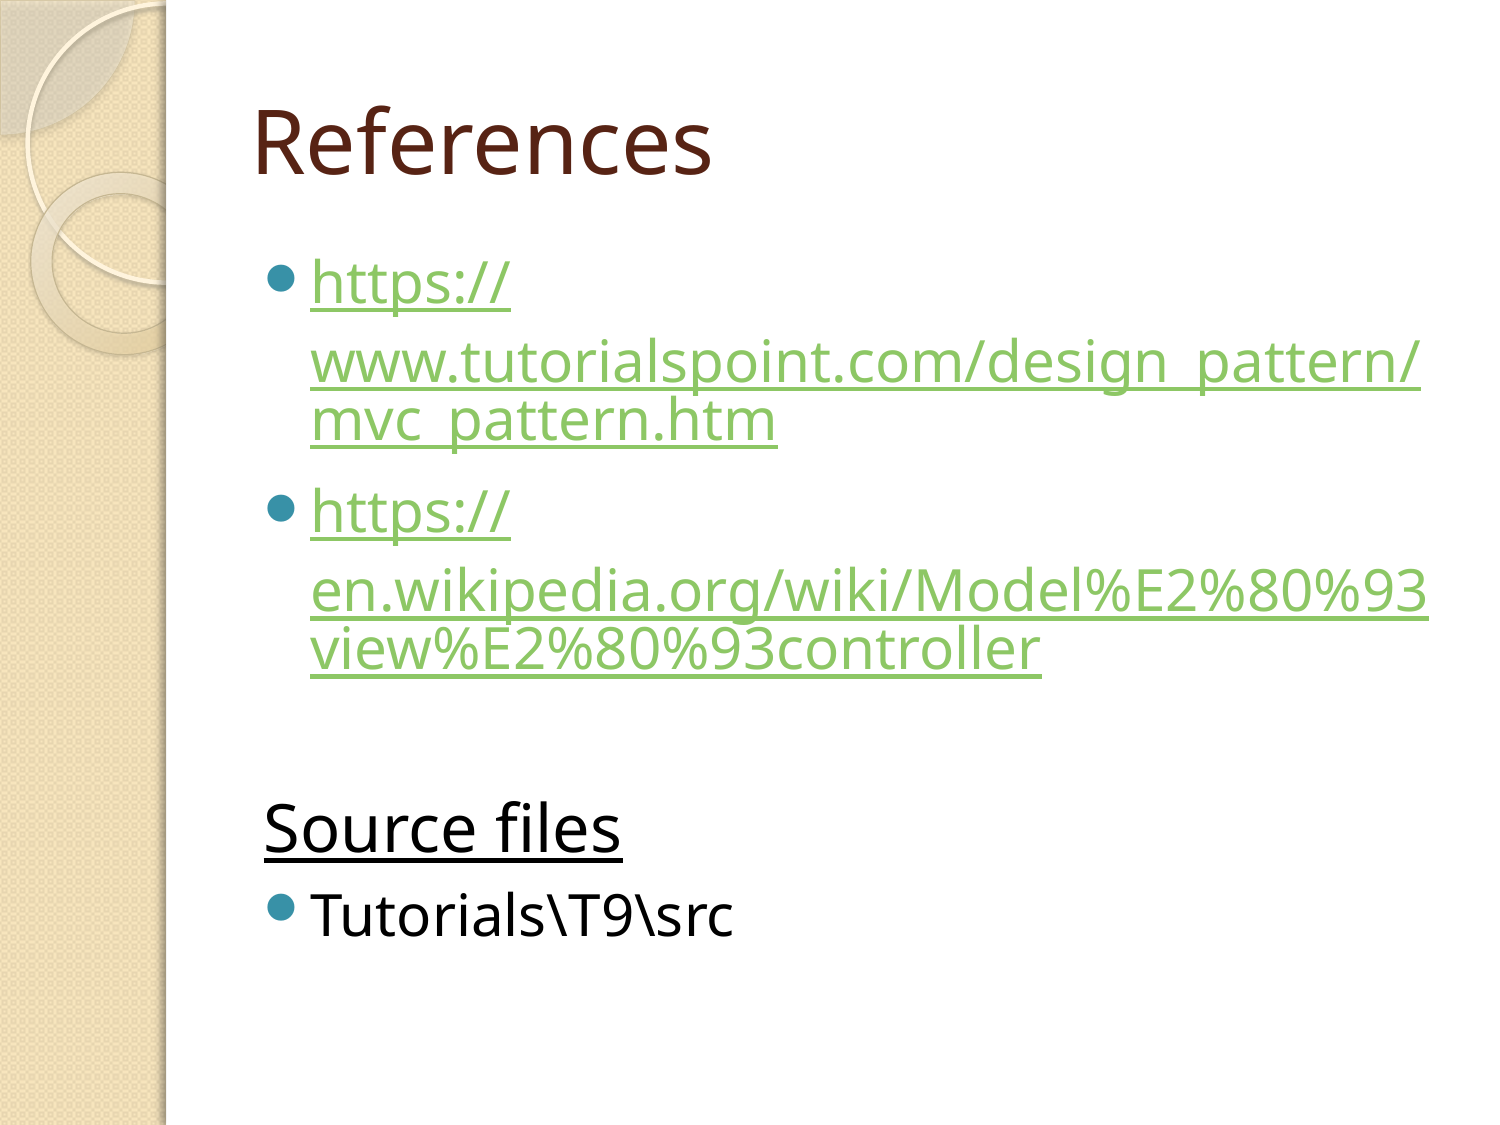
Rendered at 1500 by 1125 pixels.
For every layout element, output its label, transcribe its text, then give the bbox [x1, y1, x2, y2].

title References [235, 45, 1466, 233]
list https://www.tutorialspoint.com/design_pattern/mvc_pattern.htm https://en.wikipedia.org/wiki/Model%E2%80%93view%E2%80%93controller Source files Tutorials\T9\src [235, 237, 1466, 1025]
